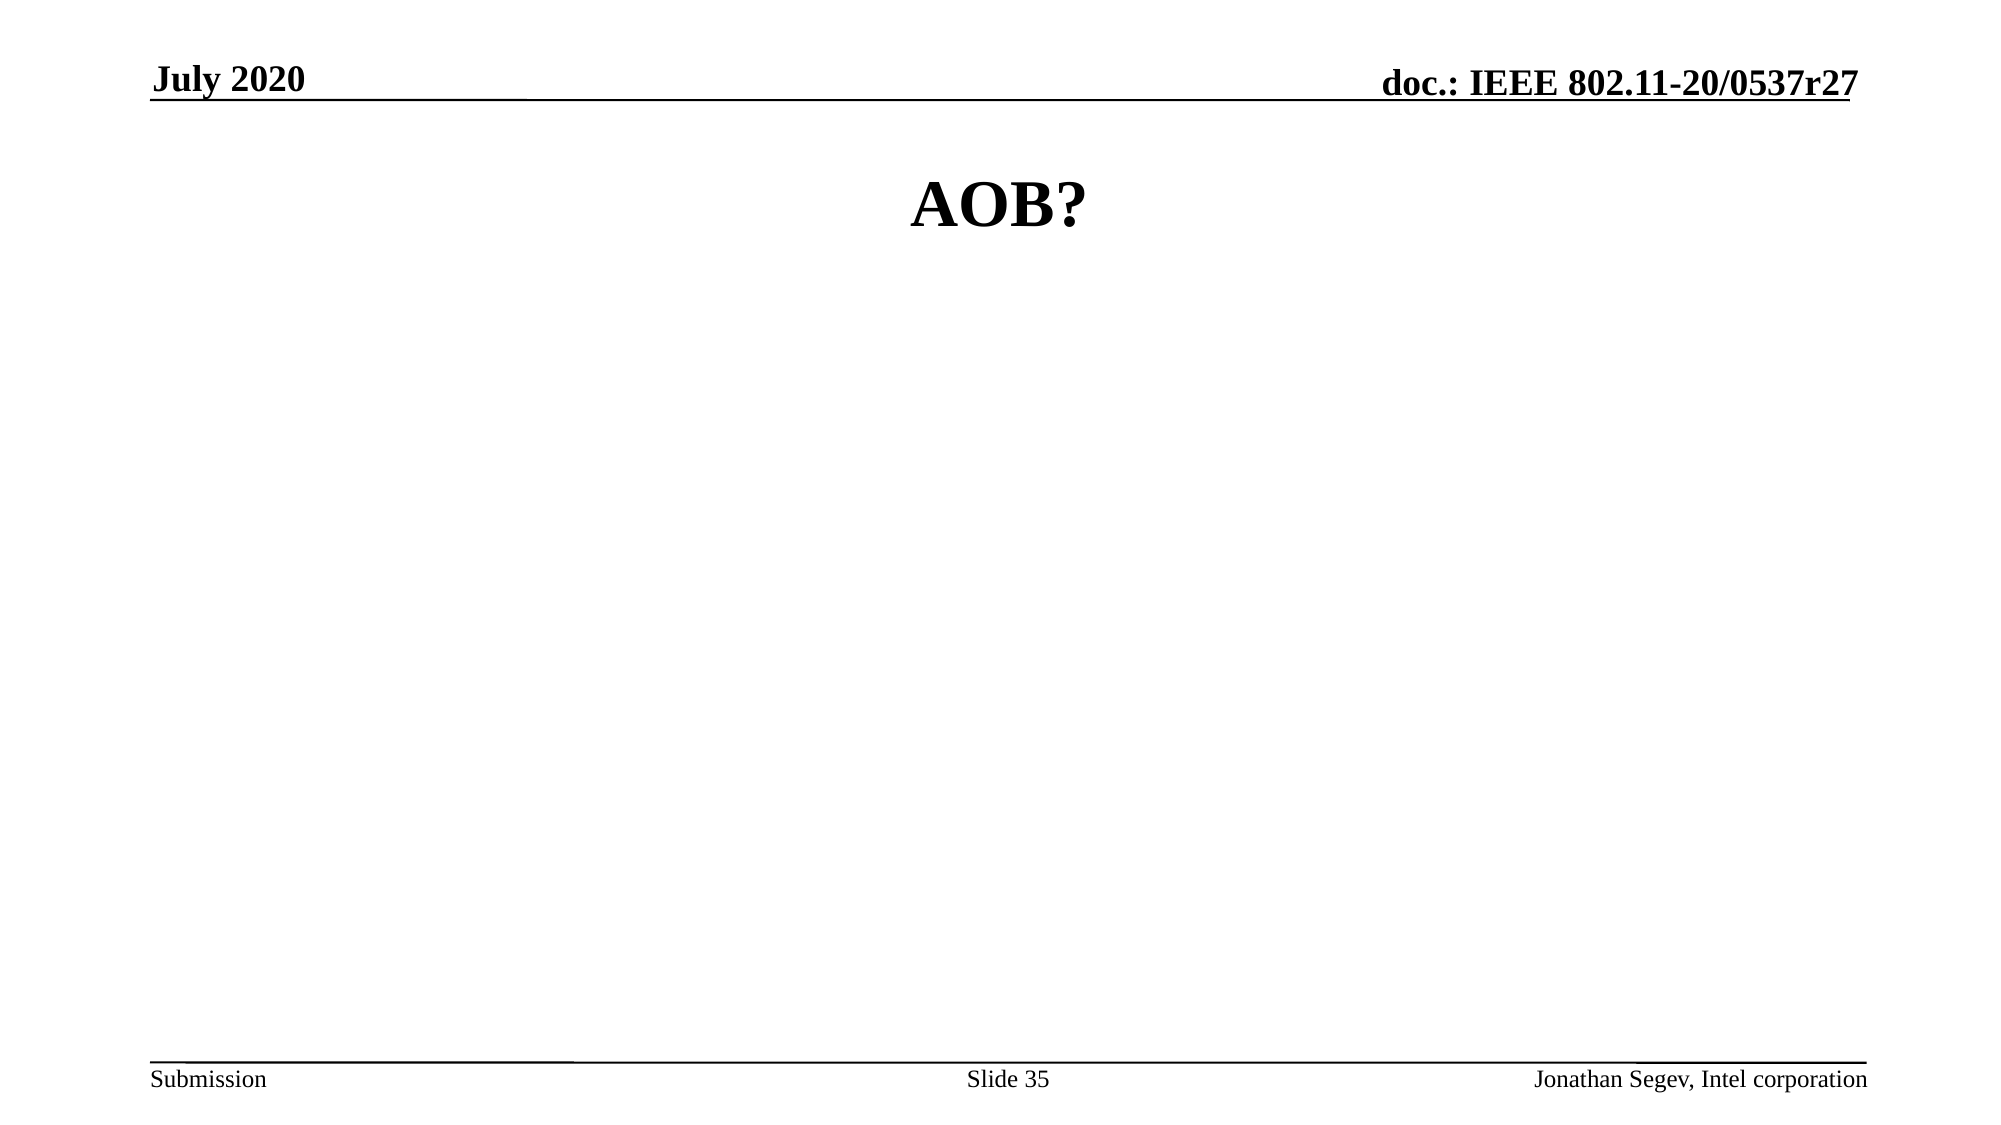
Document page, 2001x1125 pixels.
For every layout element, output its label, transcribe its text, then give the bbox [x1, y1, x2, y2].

footer Jonathan Segev, Intel corporation [1171, 1061, 1869, 1093]
slide_number Slide 35 [950, 1061, 1067, 1123]
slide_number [152, 54, 563, 100]
title AOB? [149, 112, 1850, 288]
